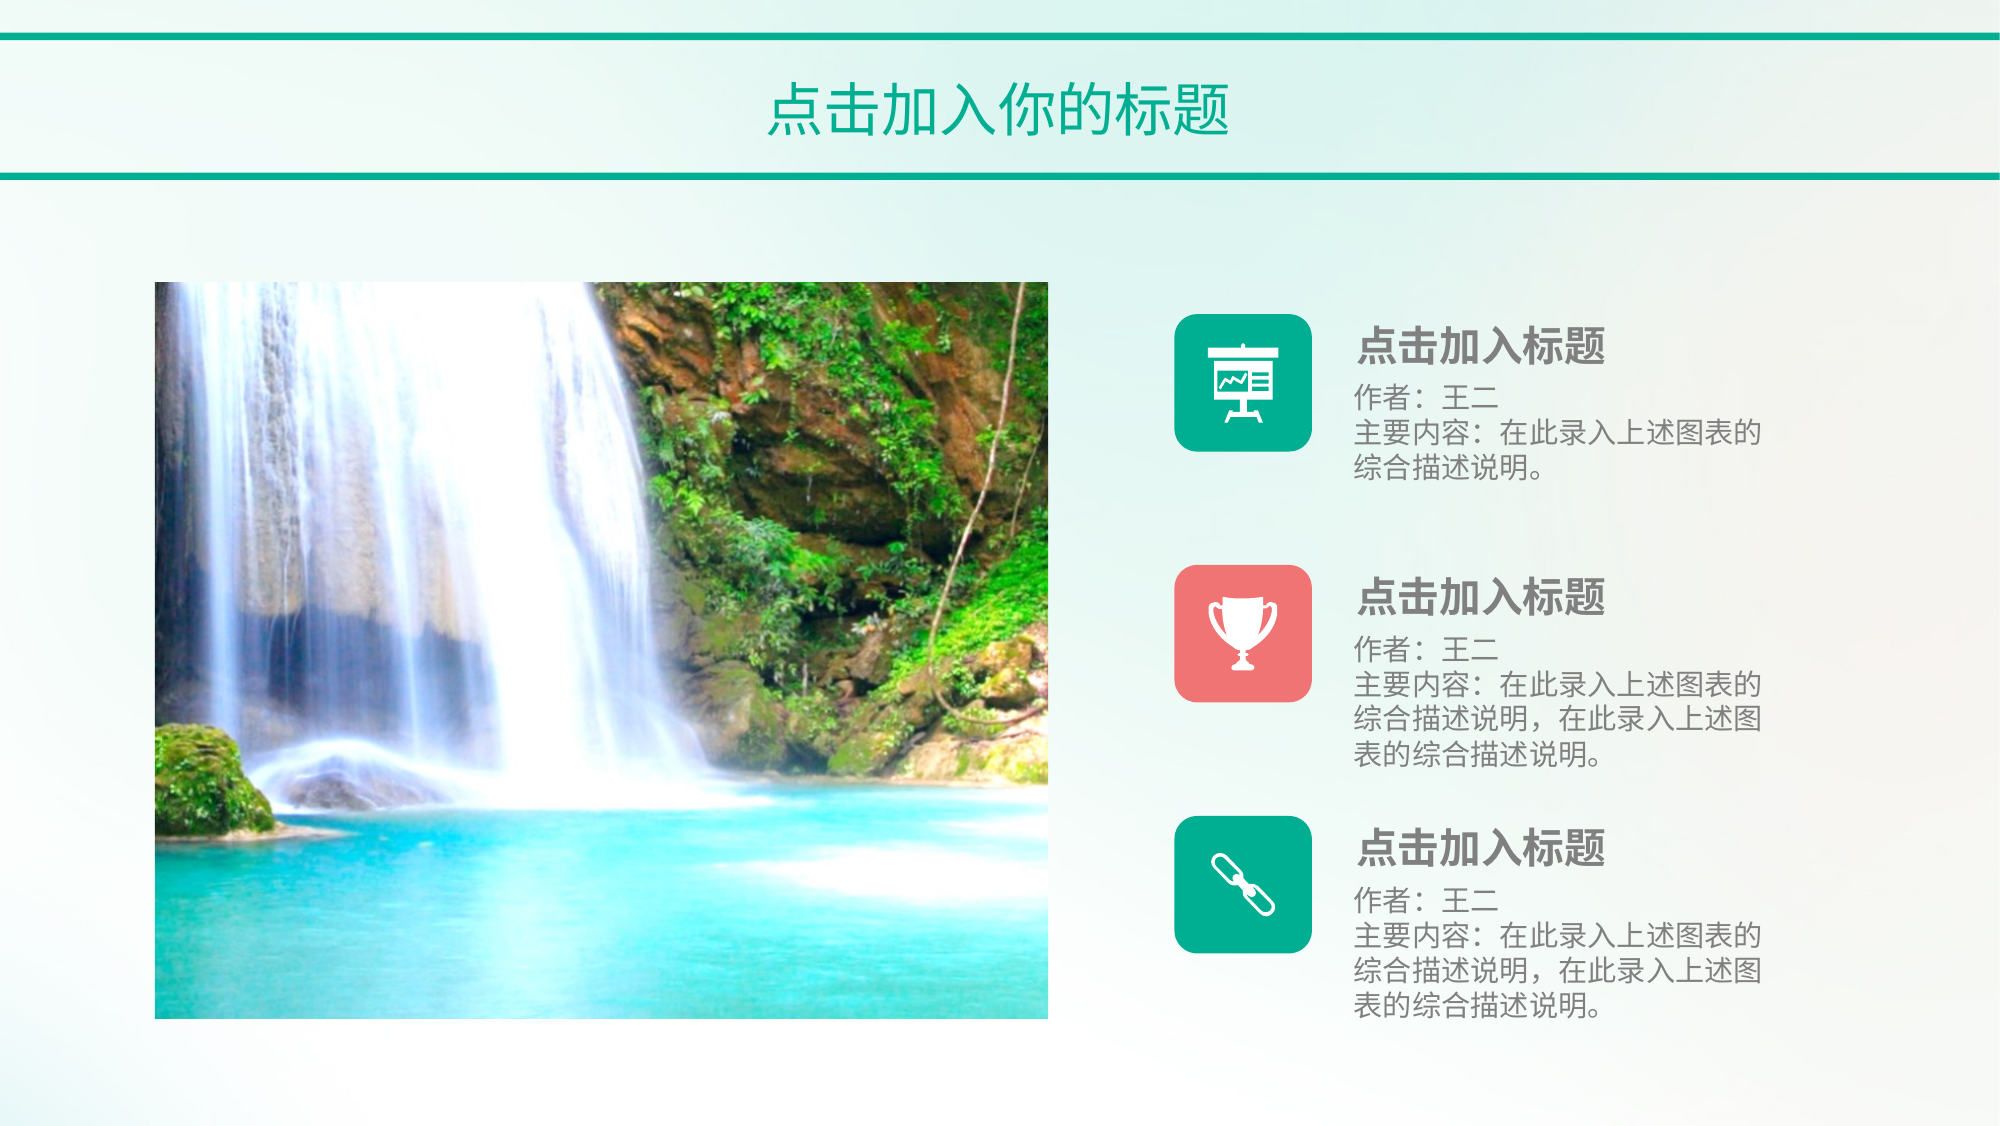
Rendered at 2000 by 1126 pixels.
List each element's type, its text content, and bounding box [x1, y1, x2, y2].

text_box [1174, 564, 1313, 703]
text_box 作者：王二 主要内容：在此录入上述图表的综合描述说明，在此录入上述图表的综合描述说明。 [1339, 623, 1785, 779]
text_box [0, 32, 2000, 181]
text_box 点击加入标题 [1341, 814, 1622, 874]
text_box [1174, 313, 1313, 452]
text_box 点击加入标题 [1341, 312, 1622, 372]
text_box 作者：王二 主要内容：在此录入上述图表的综合描述说明。 [1339, 372, 1785, 492]
text_box 点击加入标题 [1341, 563, 1622, 623]
picture [0, 0, 2000, 32]
text_box [153, 280, 1050, 1021]
text_box 作者：王二 主要内容：在此录入上述图表的综合描述说明，在此录入上述图表的综合描述说明。 [1339, 874, 1785, 1030]
picture [0, 181, 2000, 1126]
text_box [1174, 815, 1313, 954]
